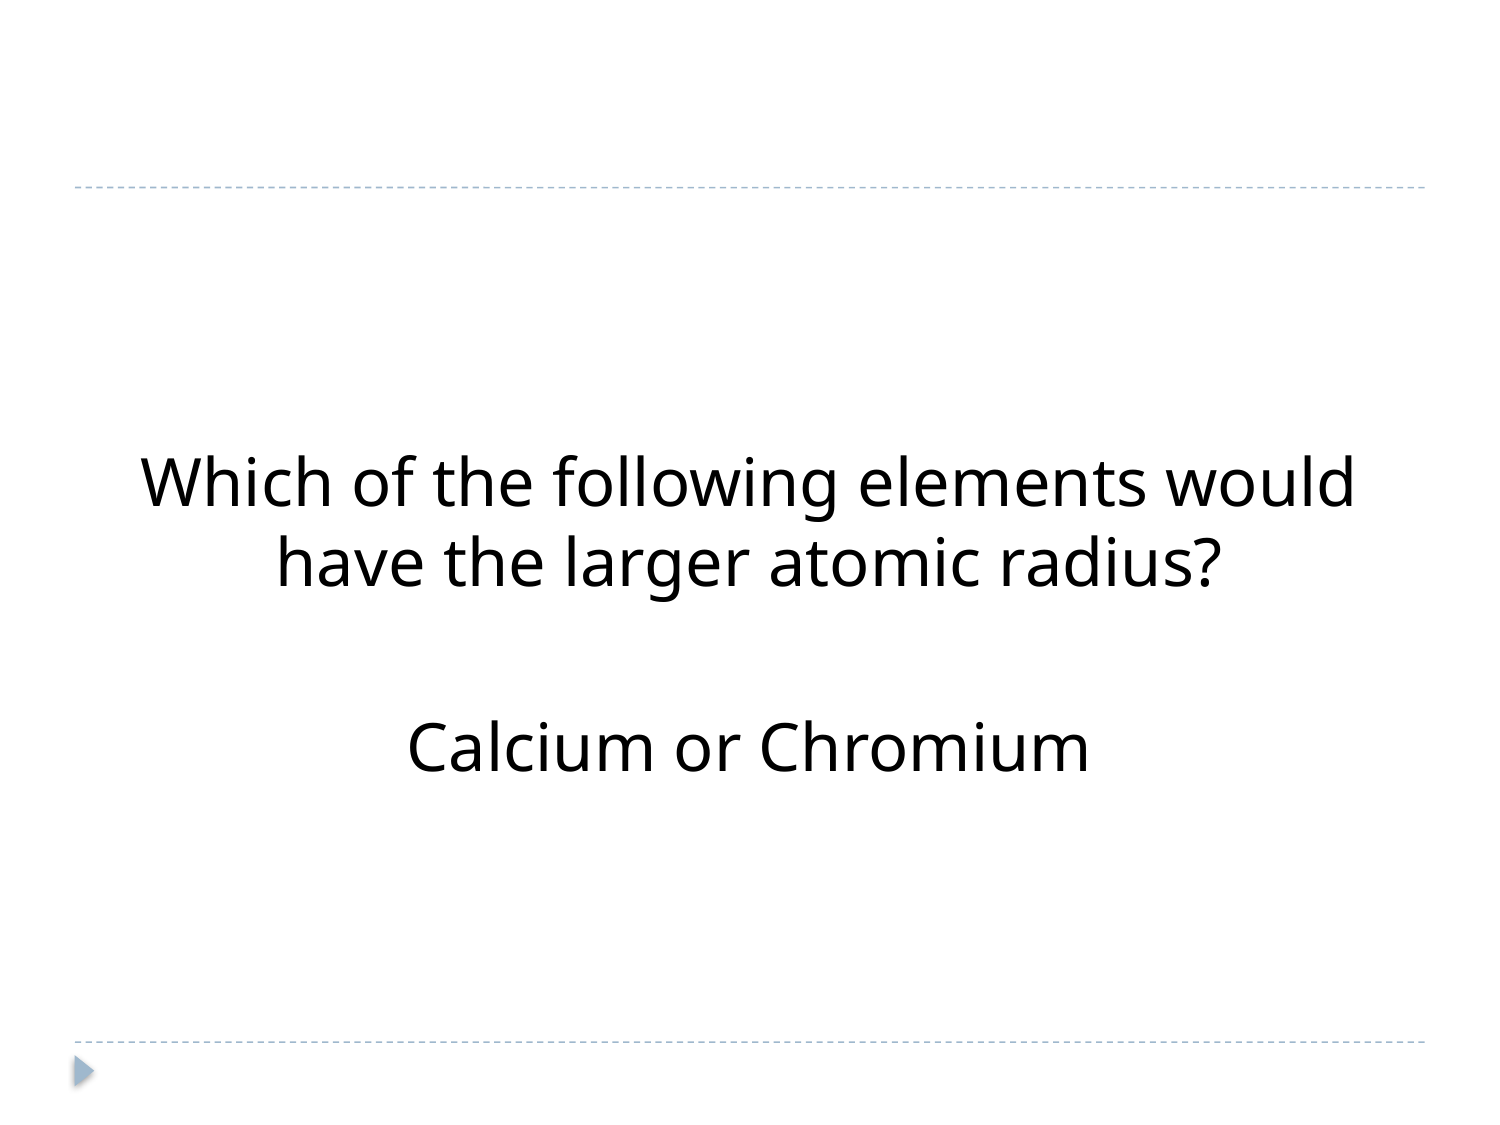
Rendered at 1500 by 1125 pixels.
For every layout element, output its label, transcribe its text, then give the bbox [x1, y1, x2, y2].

list Which of the following elements would have the larger atomic radius? Calcium or Chromium [75, 200, 1425, 1010]
